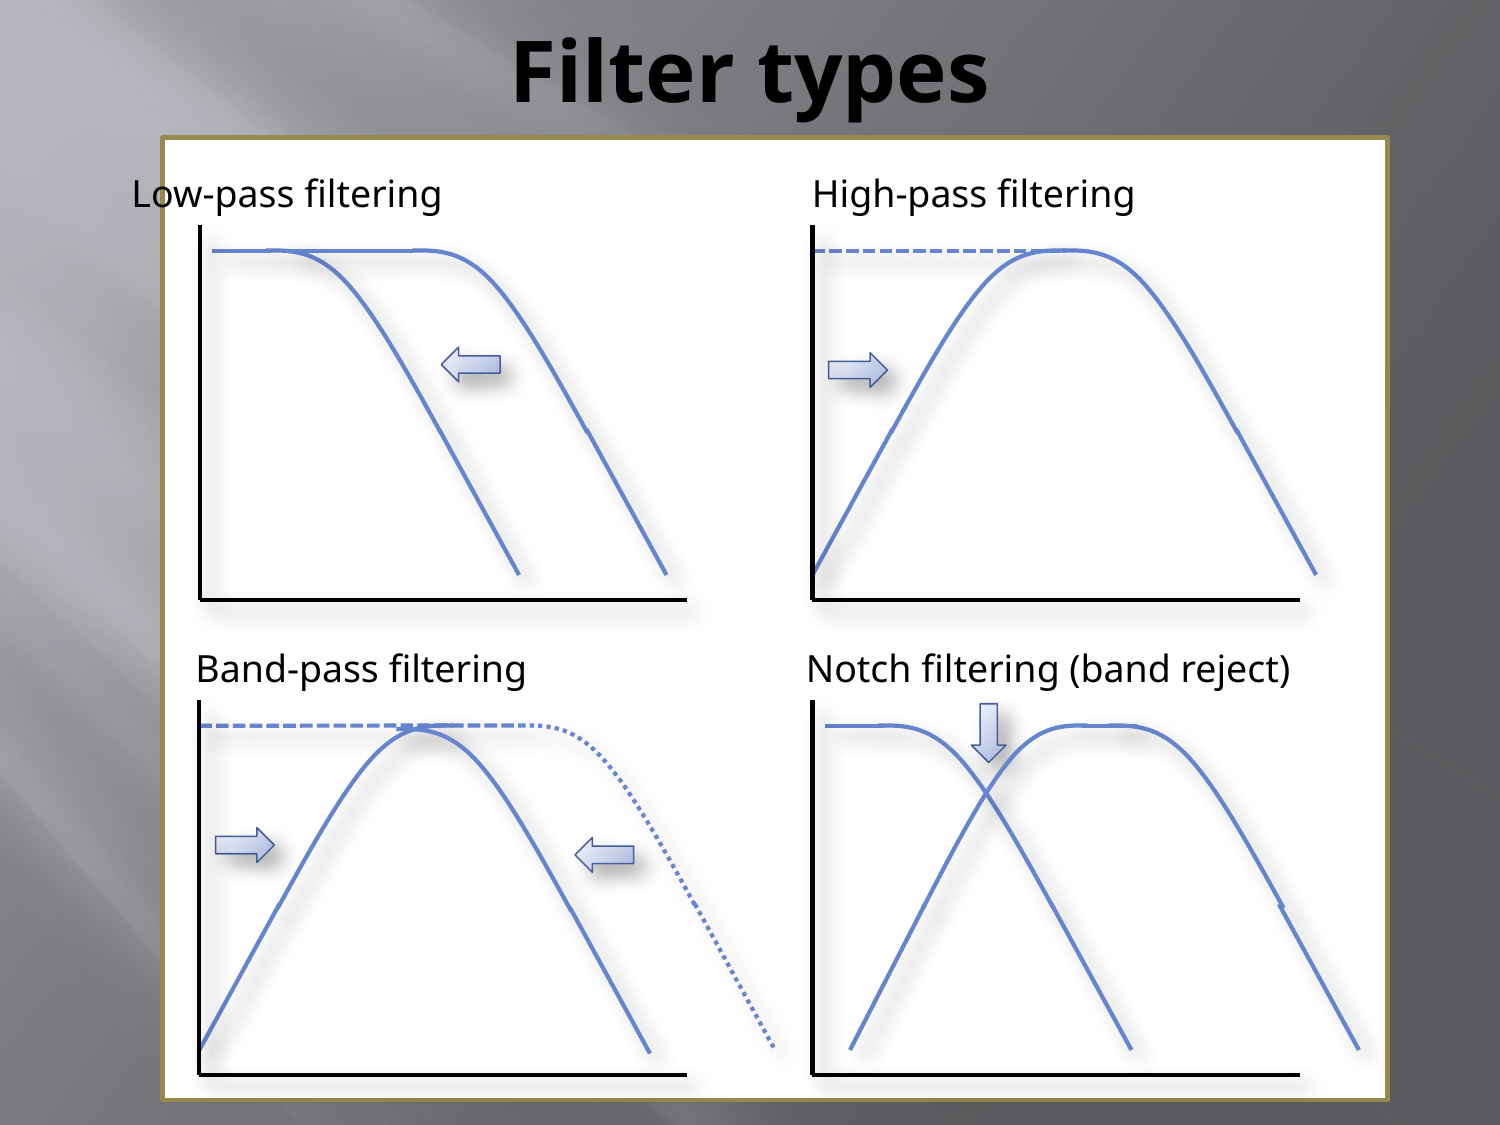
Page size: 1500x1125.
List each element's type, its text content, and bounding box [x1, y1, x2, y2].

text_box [396, 728, 651, 1054]
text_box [812, 224, 1301, 601]
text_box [849, 724, 1138, 1051]
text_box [199, 699, 688, 1076]
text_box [812, 699, 1301, 1076]
text_box Low-pass filtering [116, 162, 458, 223]
text_box [160, 163, 1390, 1102]
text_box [1337, 724, 1360, 1051]
text_box High-pass filtering [797, 162, 1151, 223]
title Filter types [75, 0, 1425, 163]
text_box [199, 224, 688, 601]
text_box Band-pass filtering [180, 637, 543, 698]
text_box Notch filtering (band reject) [791, 637, 1306, 698]
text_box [724, 724, 776, 1051]
